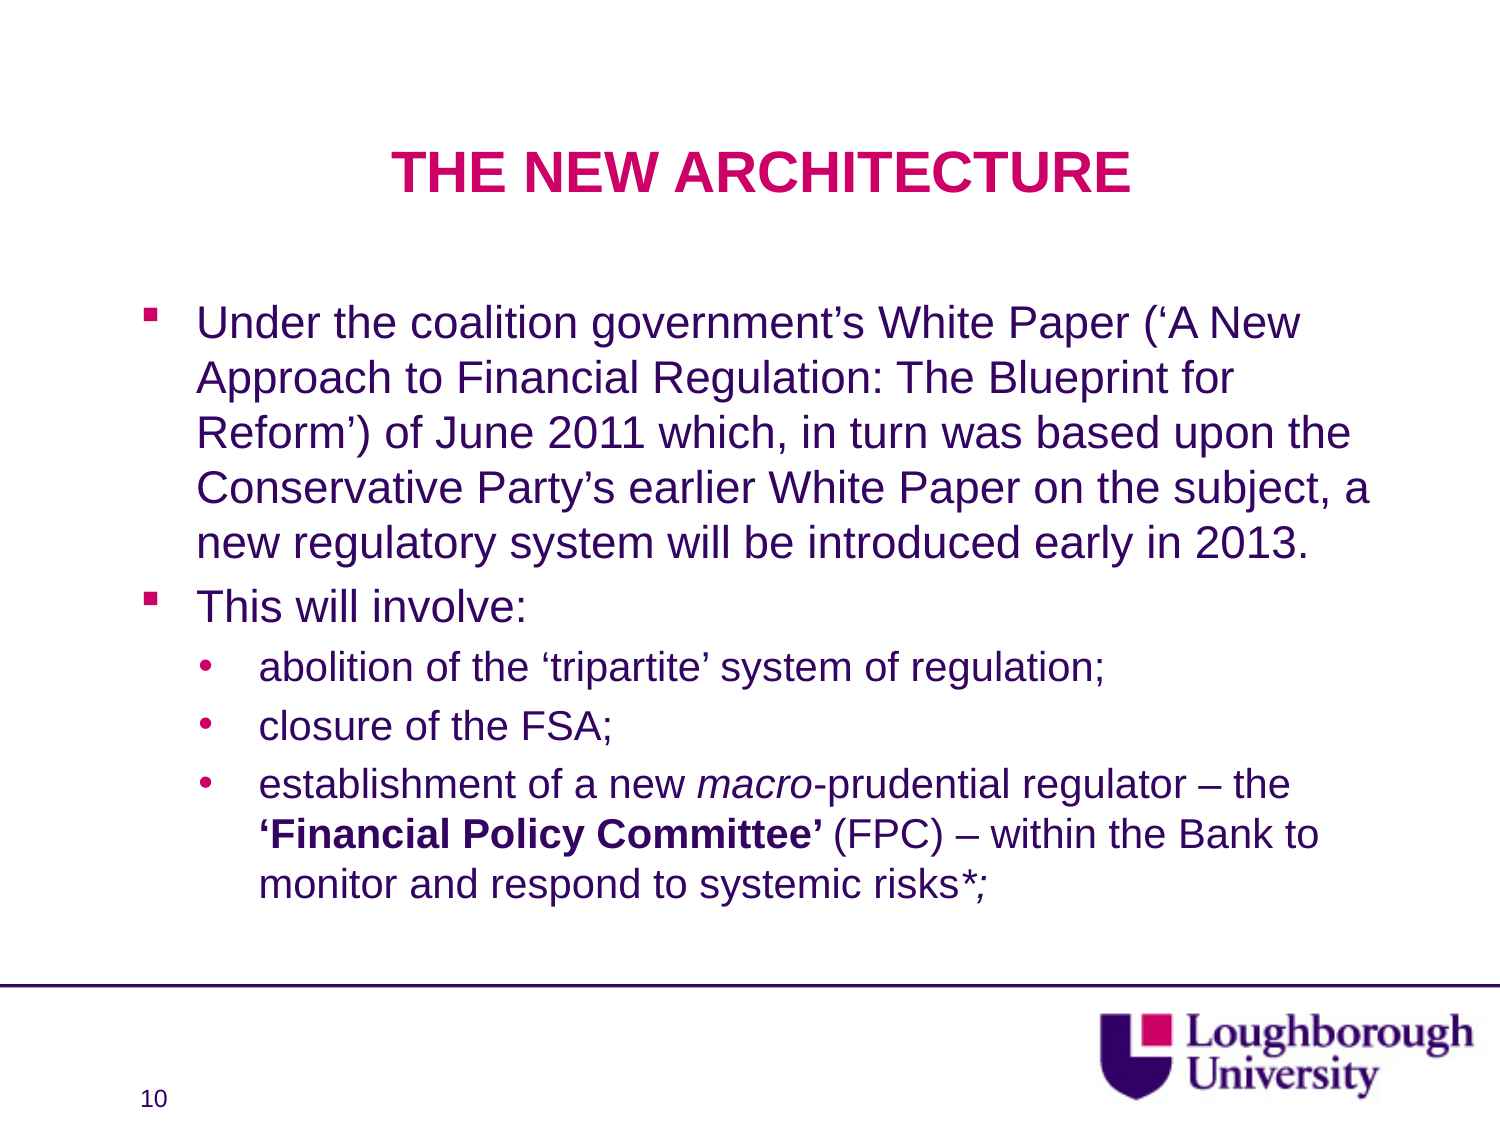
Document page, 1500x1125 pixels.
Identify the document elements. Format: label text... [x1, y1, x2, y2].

slide_number 10 [124, 1074, 226, 1107]
title THE NEW ARCHITECTURE [123, 101, 1399, 237]
list Under the coalition government’s White Paper (‘A New Approach to Financial Regulation: The Blueprint for Reform’) of June 2011 which, in turn was based upon the Conservative Party’s earlier White Paper on the subject, a new regulatory system will be introduced early in 2013. This will involve: abolition of the ‘tripartite’ system of regulation; closure of the FSA; establishment of a new macro-prudential regulator – the ‘Financial Policy Committee’ (FPC) – within the Bank to monitor and respond to systemic risks*; [125, 249, 1400, 950]
picture [0, 984, 1500, 1125]
